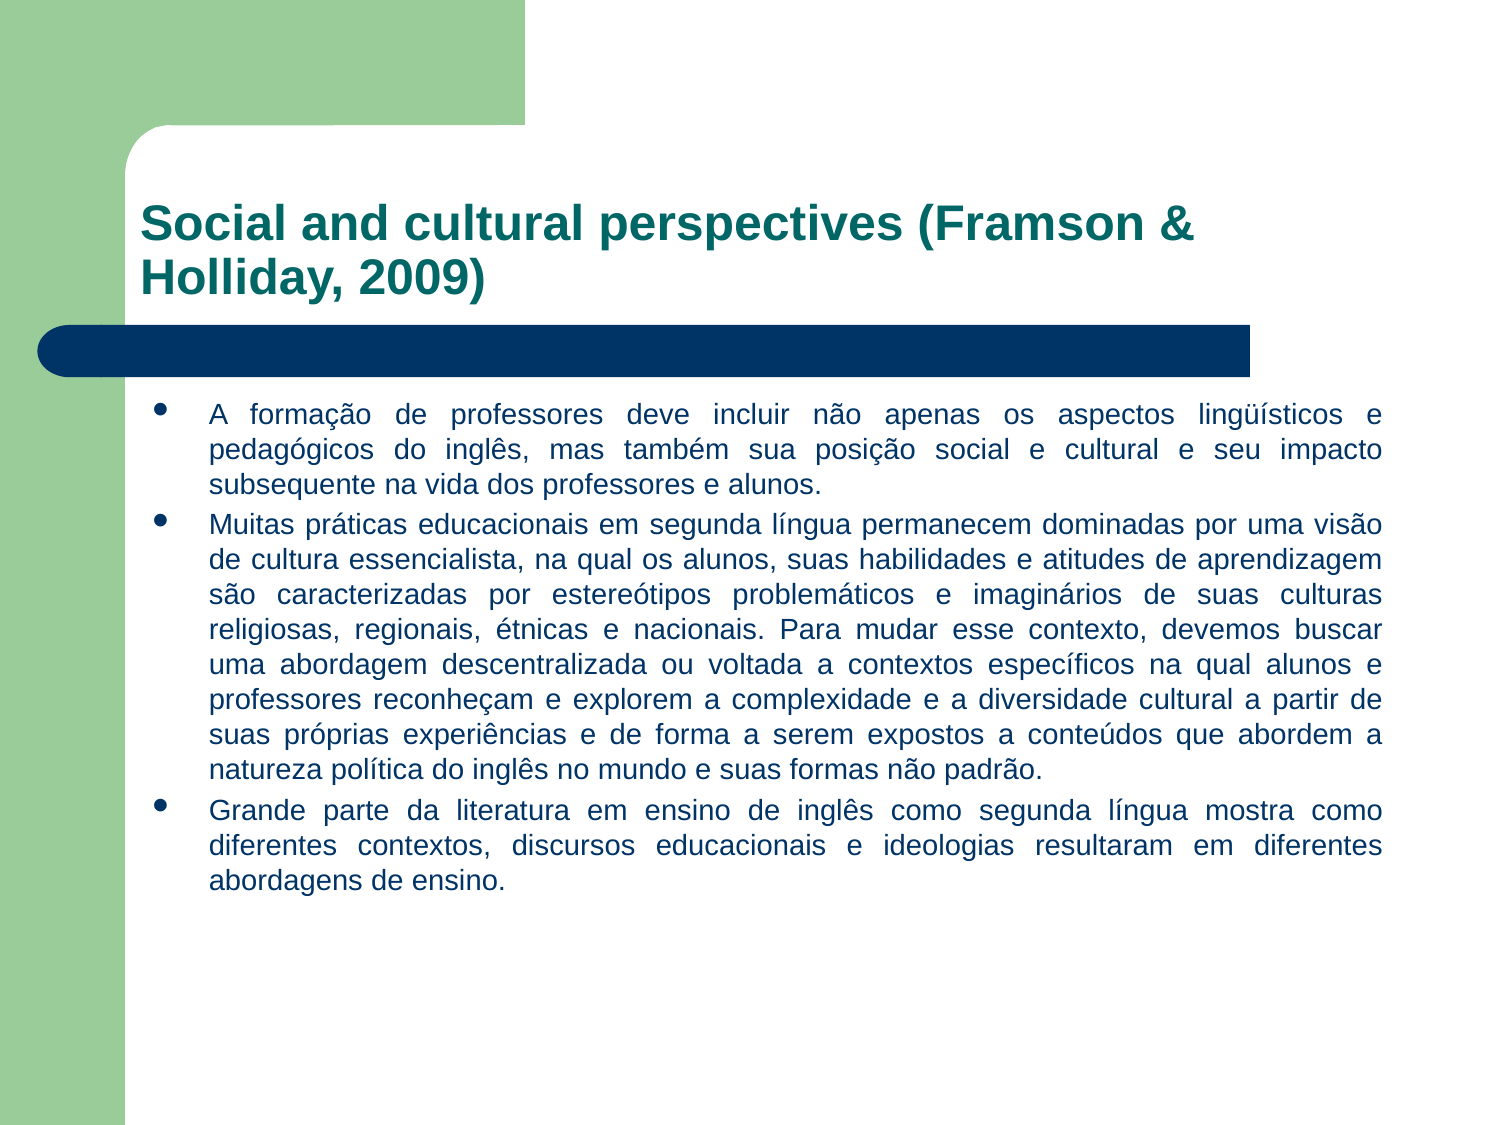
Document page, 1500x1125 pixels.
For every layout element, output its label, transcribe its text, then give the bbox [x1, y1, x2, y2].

title Social and cultural perspectives (Framson & Holliday, 2009) [124, 124, 1426, 313]
list A formação de professores deve incluir não apenas os aspectos lingüísticos e pedagógicos do inglês, mas também sua posição social e cultural e seu impacto subsequente na vida dos professores e alunos. Muitas práticas educacionais em segunda língua permanecem dominadas por uma visão de cultura essencialista, na qual os alunos, suas habilidades e atitudes de aprendizagem são caracterizadas por estereótipos problemáticos e imaginários de suas culturas religiosas, regionais, étnicas e nacionais. Para mudar esse contexto, devemos buscar uma abordagem descentralizada ou voltada a contextos específicos na qual alunos e professores reconheçam e explorem a complexidade e a diversidade cultural a partir de suas próprias experiências e de forma a serem expostos a conteúdos que abordem a natureza política do inglês no mundo e suas formas não padrão. Grande parte da literatura em ensino de inglês como segunda língua mostra como diferentes contextos, discursos educacionais e ideologias resultaram em diferentes abordagens de ensino. [137, 387, 1400, 999]
